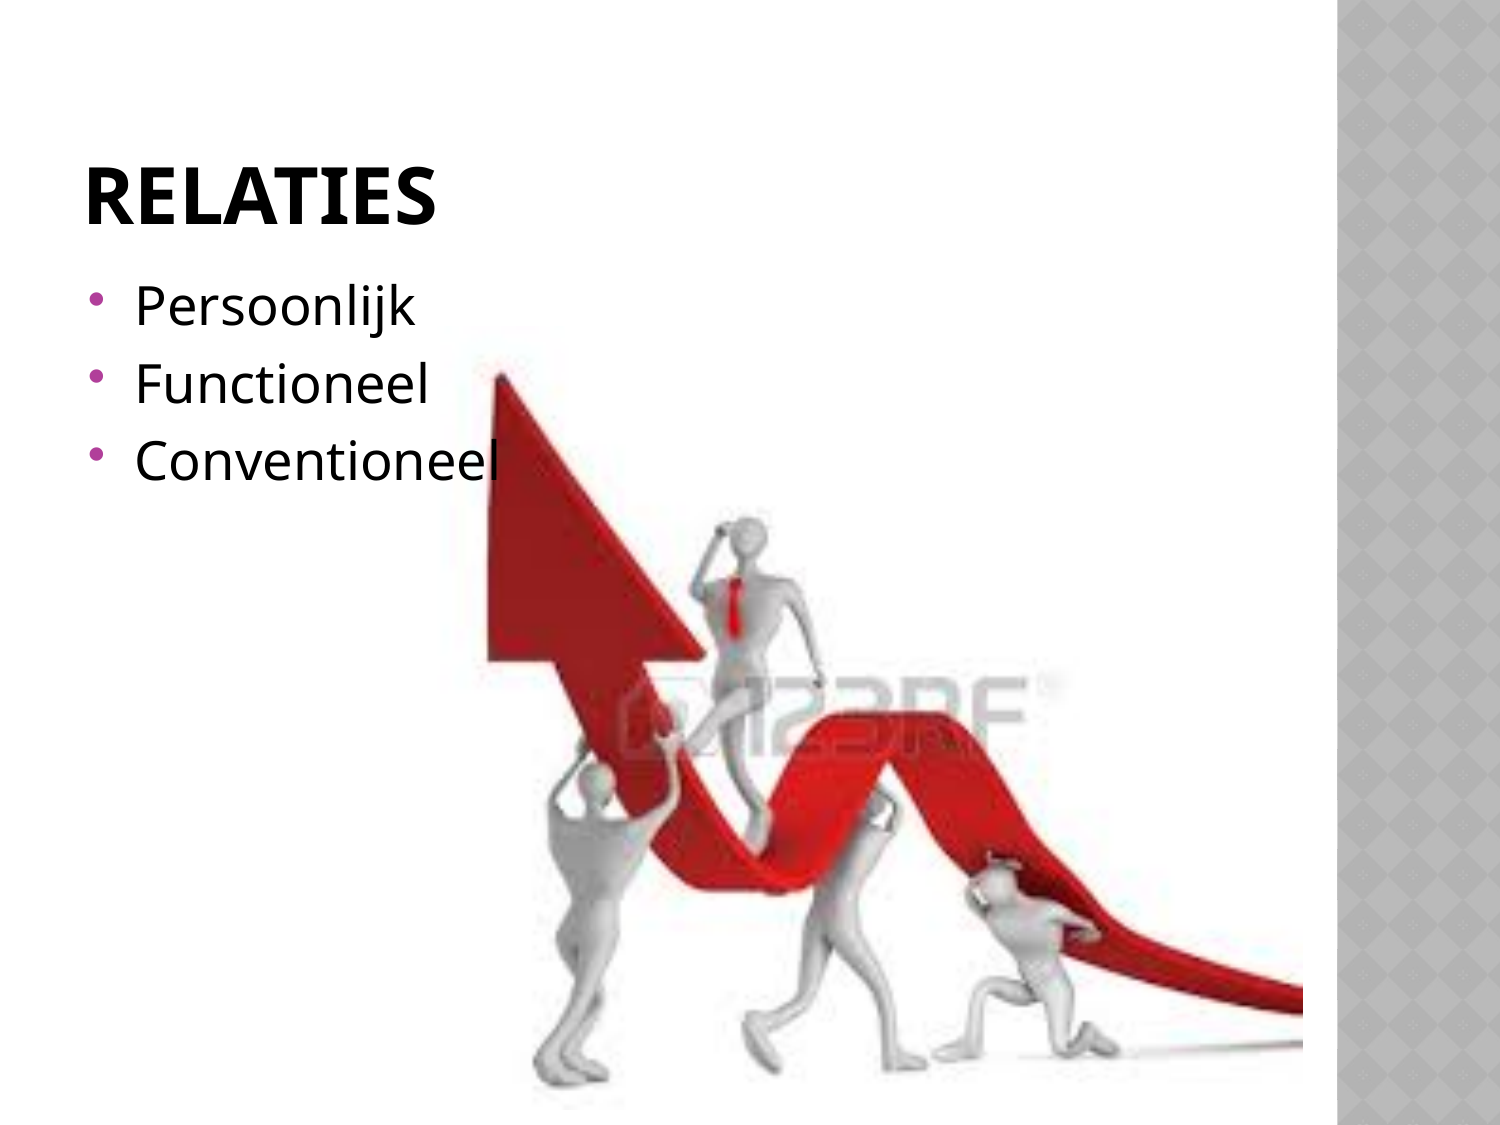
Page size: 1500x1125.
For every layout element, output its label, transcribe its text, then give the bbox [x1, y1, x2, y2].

picture [383, 326, 1303, 1110]
title relaties [75, 52, 1263, 240]
list Persoonlijk Functioneel Conventioneel [75, 264, 1263, 1059]
